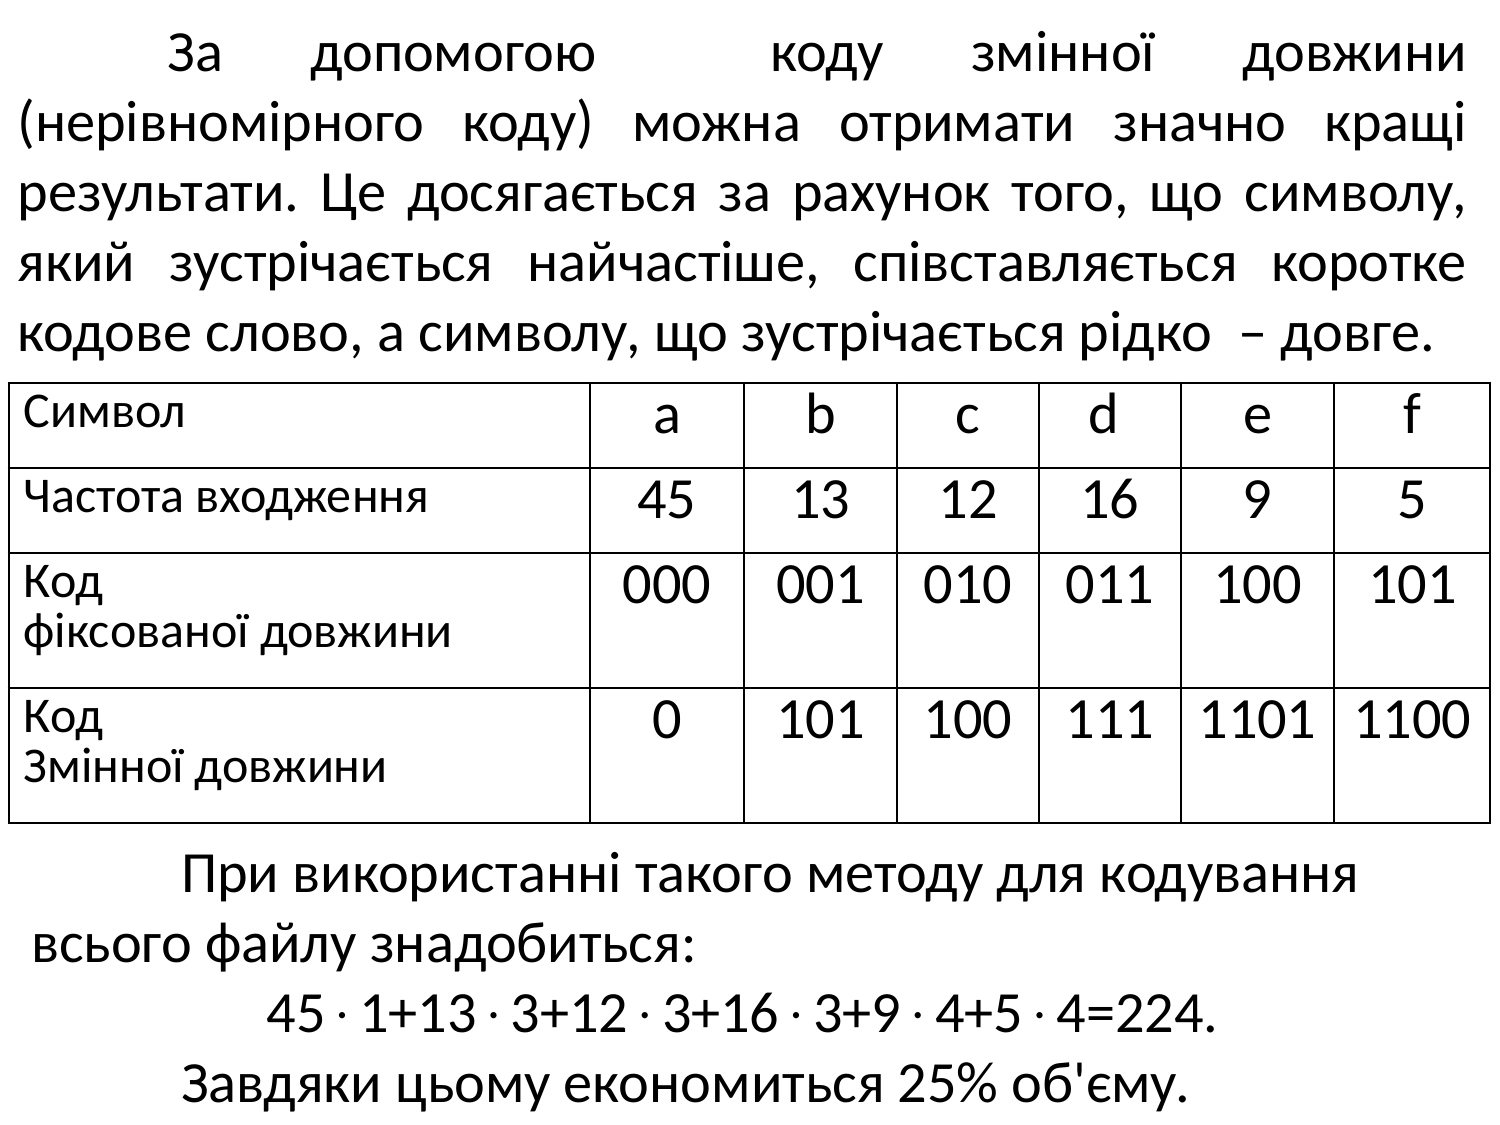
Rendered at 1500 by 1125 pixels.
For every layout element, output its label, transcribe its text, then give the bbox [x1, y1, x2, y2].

table_cell 5 [1335, 469, 1489, 552]
text_box При використанні такого методу для кодування всього файлу знадобиться: 451+133+123+163+94+54=224. Завдяки цьому економиться 25% об'єму. [16, 827, 1470, 1122]
table_cell 101 [1335, 554, 1489, 687]
table_cell 111 [1040, 689, 1180, 822]
table_cell 13 [745, 469, 896, 552]
table_header e [1182, 384, 1333, 467]
table_cell 000 [591, 554, 743, 687]
table_cell Код Змінної довжини [10, 689, 589, 822]
table_header c [898, 384, 1038, 467]
table_cell Частота входження [10, 469, 589, 552]
table_cell 101 [745, 689, 896, 822]
table_cell 010 [898, 554, 1038, 687]
table_header a [591, 384, 743, 467]
table_cell 9 [1182, 469, 1333, 552]
table_cell 16 [1040, 469, 1180, 552]
table_cell 1101 [1182, 689, 1333, 822]
table_header d [1040, 384, 1180, 467]
table_cell 45 [591, 469, 743, 552]
table_cell 011 [1040, 554, 1180, 687]
table_cell 100 [1182, 554, 1333, 687]
table_cell 12 [898, 469, 1038, 552]
table_cell 0 [591, 689, 743, 822]
table_header Символ [10, 384, 589, 467]
table_cell 1100 [1335, 689, 1489, 822]
table_header b [745, 384, 896, 467]
table_cell 001 [745, 554, 896, 687]
table_header f [1335, 384, 1489, 467]
table_cell 100 [898, 689, 1038, 822]
text_box За допомогою коду змінної довжини (нерівномірного коду) можна отримати значно кращі результати. Це досягається за рахунок того, що символу, який зустрічається найчастіше, співставляється коротке кодове слово, а символу, що зустрічається рідко – довге. [2, 5, 1483, 371]
table_cell Код фіксованої довжини [10, 554, 589, 687]
